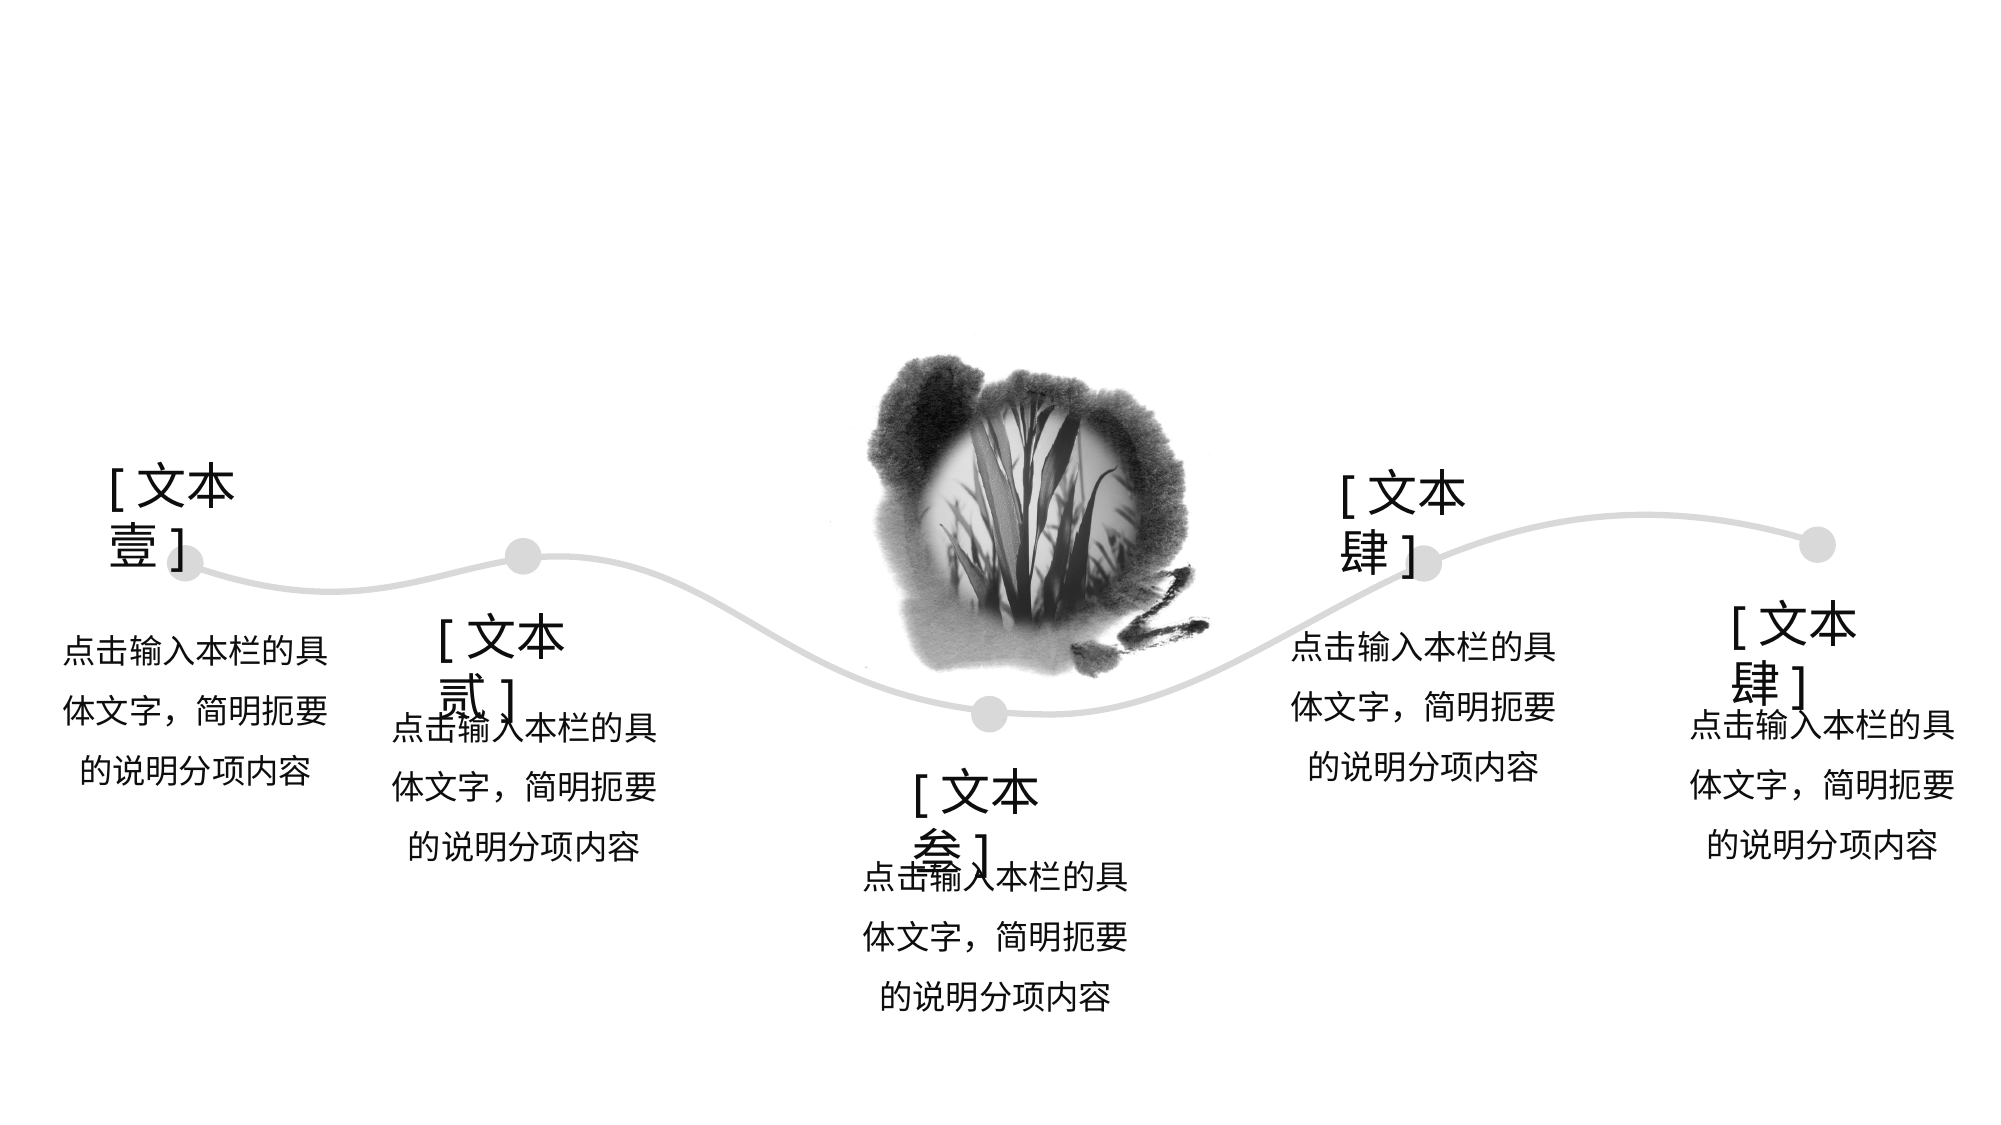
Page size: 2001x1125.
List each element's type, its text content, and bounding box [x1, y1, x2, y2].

text_box [文本肆] [1324, 454, 1545, 514]
text_box 点击输入本栏的具体文字，简明扼要的说明分项内容 [832, 828, 1160, 1024]
text_box [文本肆] [1836, 585, 1936, 676]
text_box 点击输入本栏的具体文字，简明扼要的说明分项内容 [360, 733, 688, 874]
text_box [830, 331, 1236, 725]
text_box [文本叁] [897, 752, 1118, 828]
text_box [166, 514, 1836, 733]
text_box 点击输入本栏的具体文字，简明扼要的说明分项内容 [31, 603, 360, 798]
text_box 点击输入本栏的具体文字，简明扼要的说明分项内容 [1260, 733, 1588, 794]
text_box [文本壹] [93, 447, 314, 583]
text_box 点击输入本栏的具体文字，简明扼要的说明分项内容 [1658, 676, 1987, 871]
